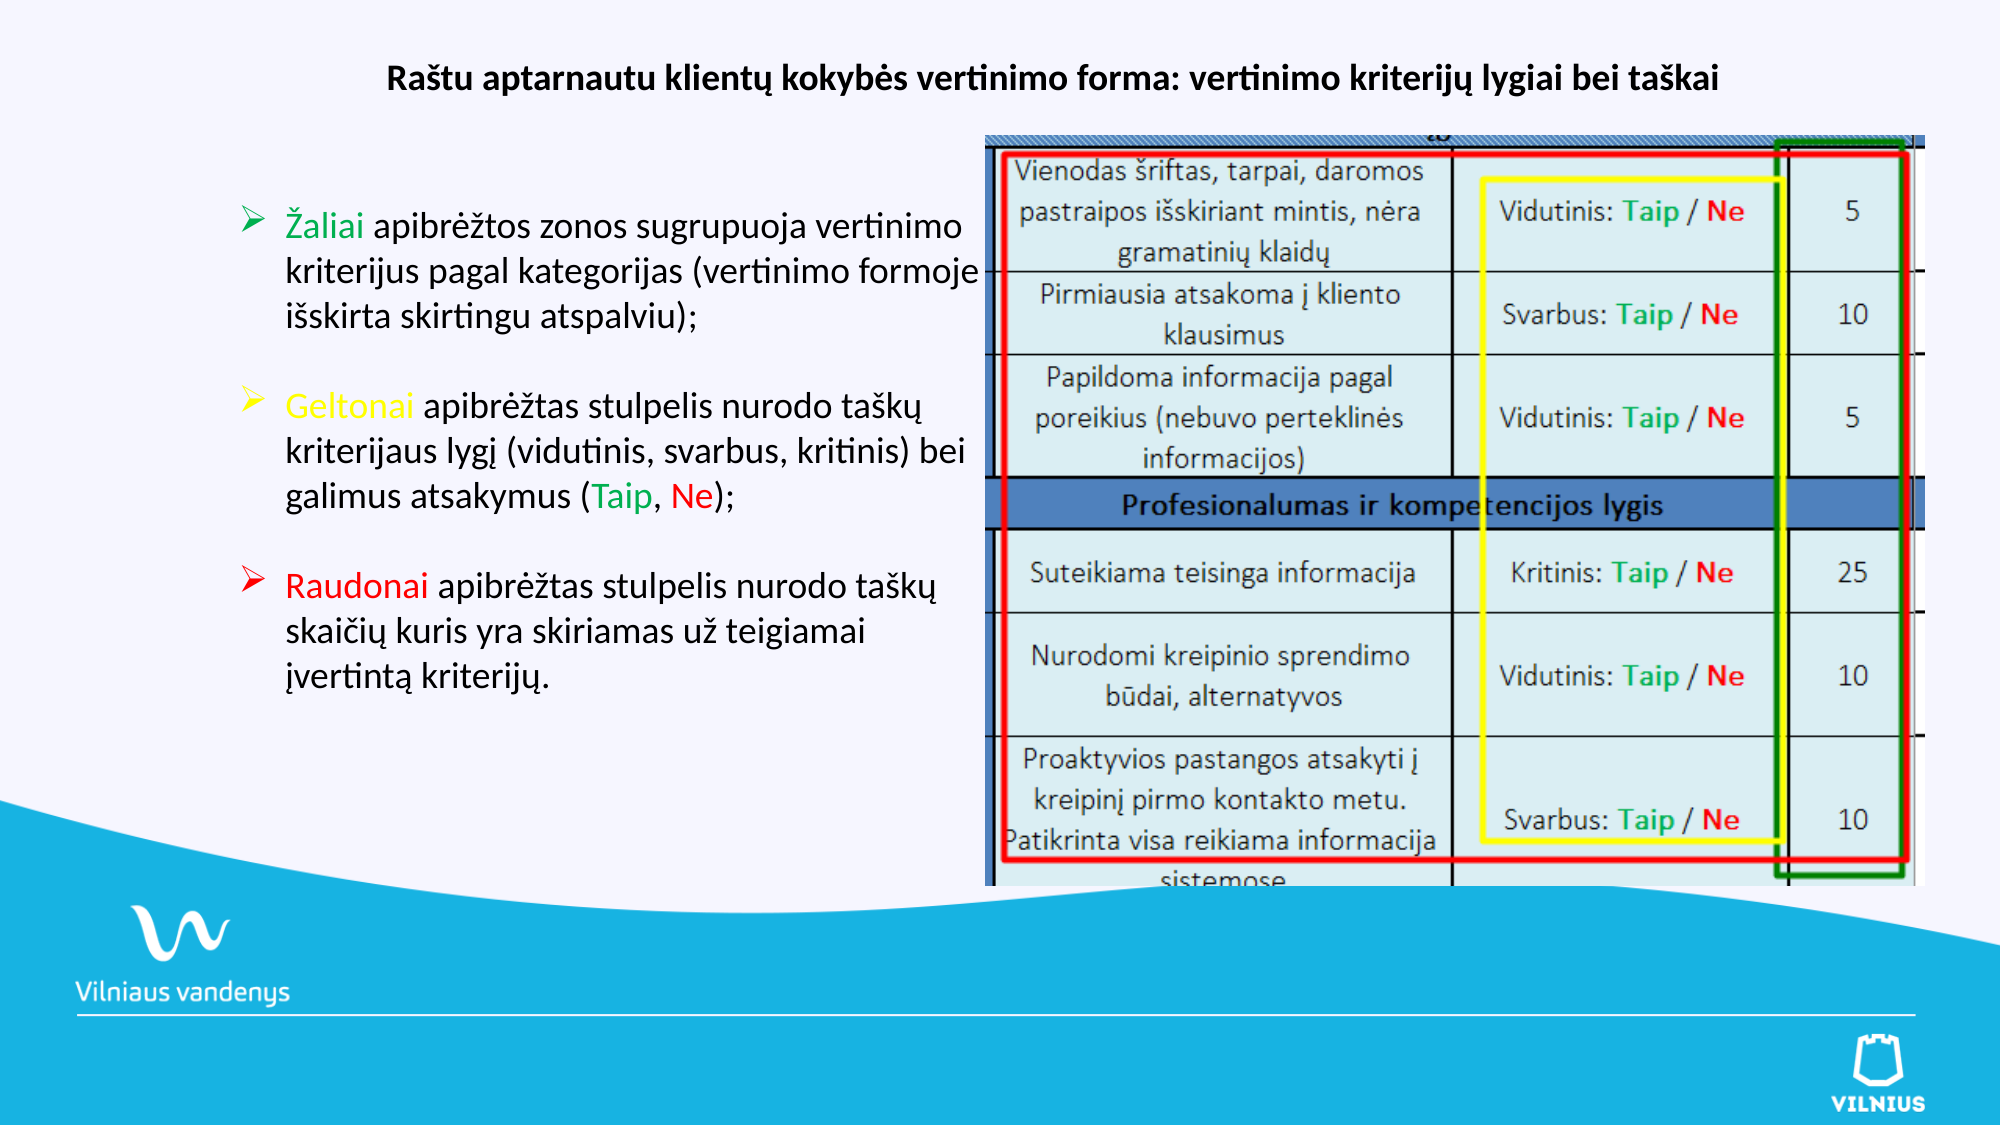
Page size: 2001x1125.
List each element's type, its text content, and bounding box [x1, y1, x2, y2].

text_box Raštu aptarnautu klientų kokybės vertinimo forma: vertinimo kriterijų lygiai bei taškai [371, 45, 1788, 106]
picture [0, 135, 2000, 1125]
text_box Žaliai apibrėžtos zonos sugrupuoja vertinimo kriterijus pagal kategorijas (vertinimo formoje išskirta skirtingu atspalviu); Geltonai apibrėžtas stulpelis nurodo taškų kriterijaus lygį (vidutinis, svarbus, kritinis) bei galimus atsakymus (Taip, Ne); Raudonai apibrėžtas stulpelis nurodo taškų skaičių kuris yra skiriamas už teigiamai įvertintą kriterijų. [223, 193, 985, 794]
